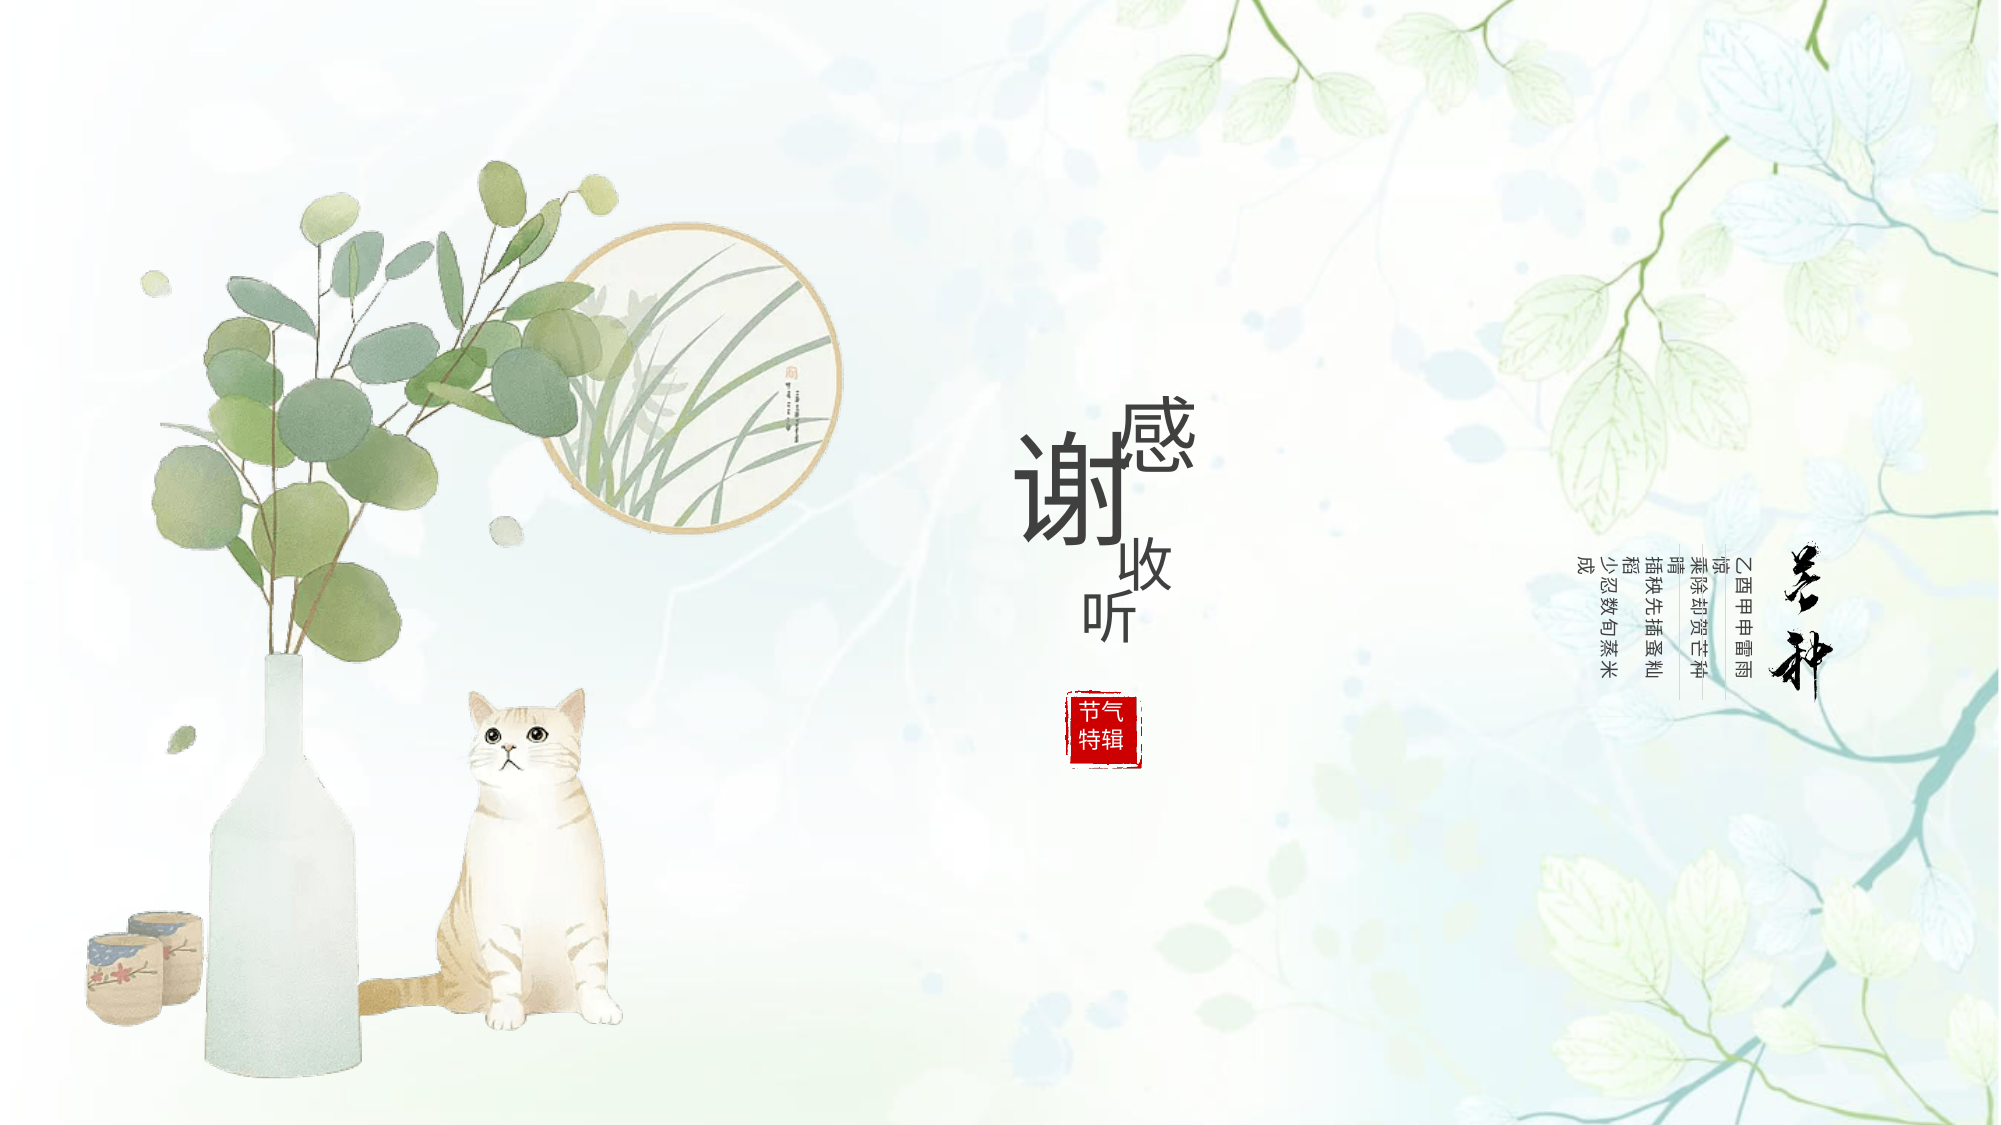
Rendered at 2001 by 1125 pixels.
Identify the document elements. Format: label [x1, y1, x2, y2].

picture [1, 0, 1999, 1125]
text_box [1064, 690, 1165, 769]
text_box [1642, 519, 1854, 725]
